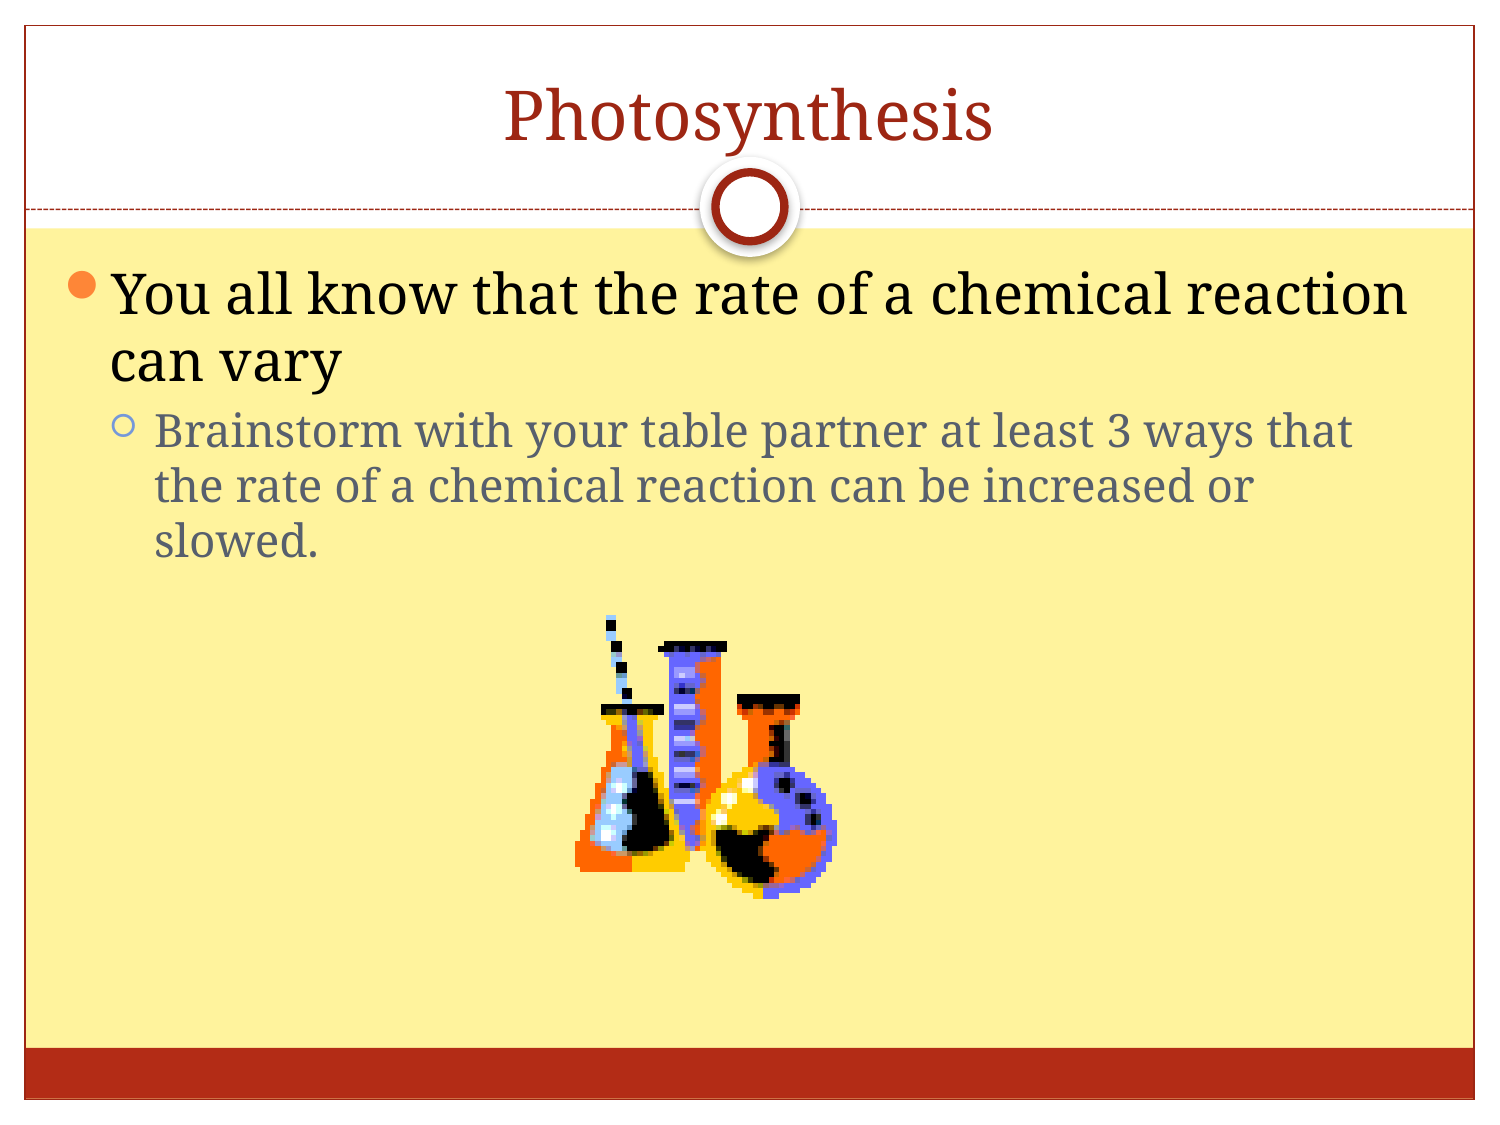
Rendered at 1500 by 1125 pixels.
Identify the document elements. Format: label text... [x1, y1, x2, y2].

picture [574, 609, 853, 899]
list You all know that the rate of a chemical reaction can vary Brainstorm with your table partner at least 3 ways that the rate of a chemical reaction can be increased or slowed. [49, 250, 1445, 1001]
title Photosynthesis [49, 37, 1450, 162]
